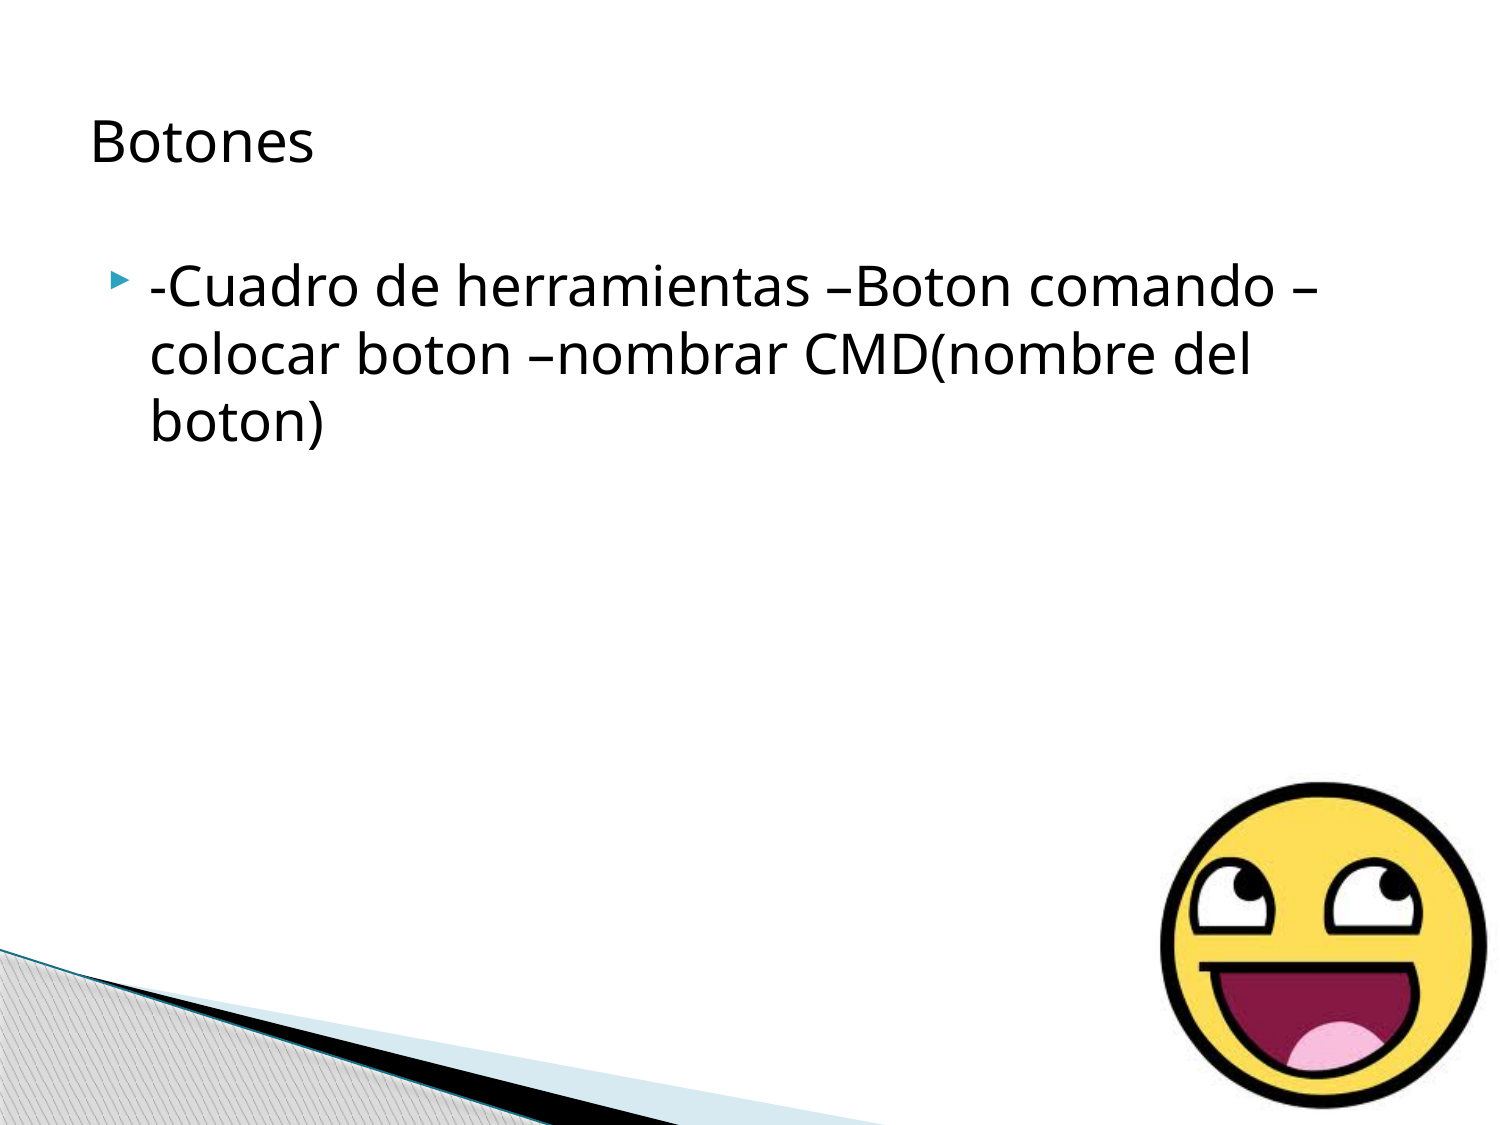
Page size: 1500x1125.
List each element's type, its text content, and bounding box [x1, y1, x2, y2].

list -Cuadro de herramientas –Boton comando –colocar boton –nombrar CMD(nombre del boton) [75, 243, 1425, 986]
picture [1148, 773, 1500, 1125]
title Botones [75, 45, 1425, 233]
